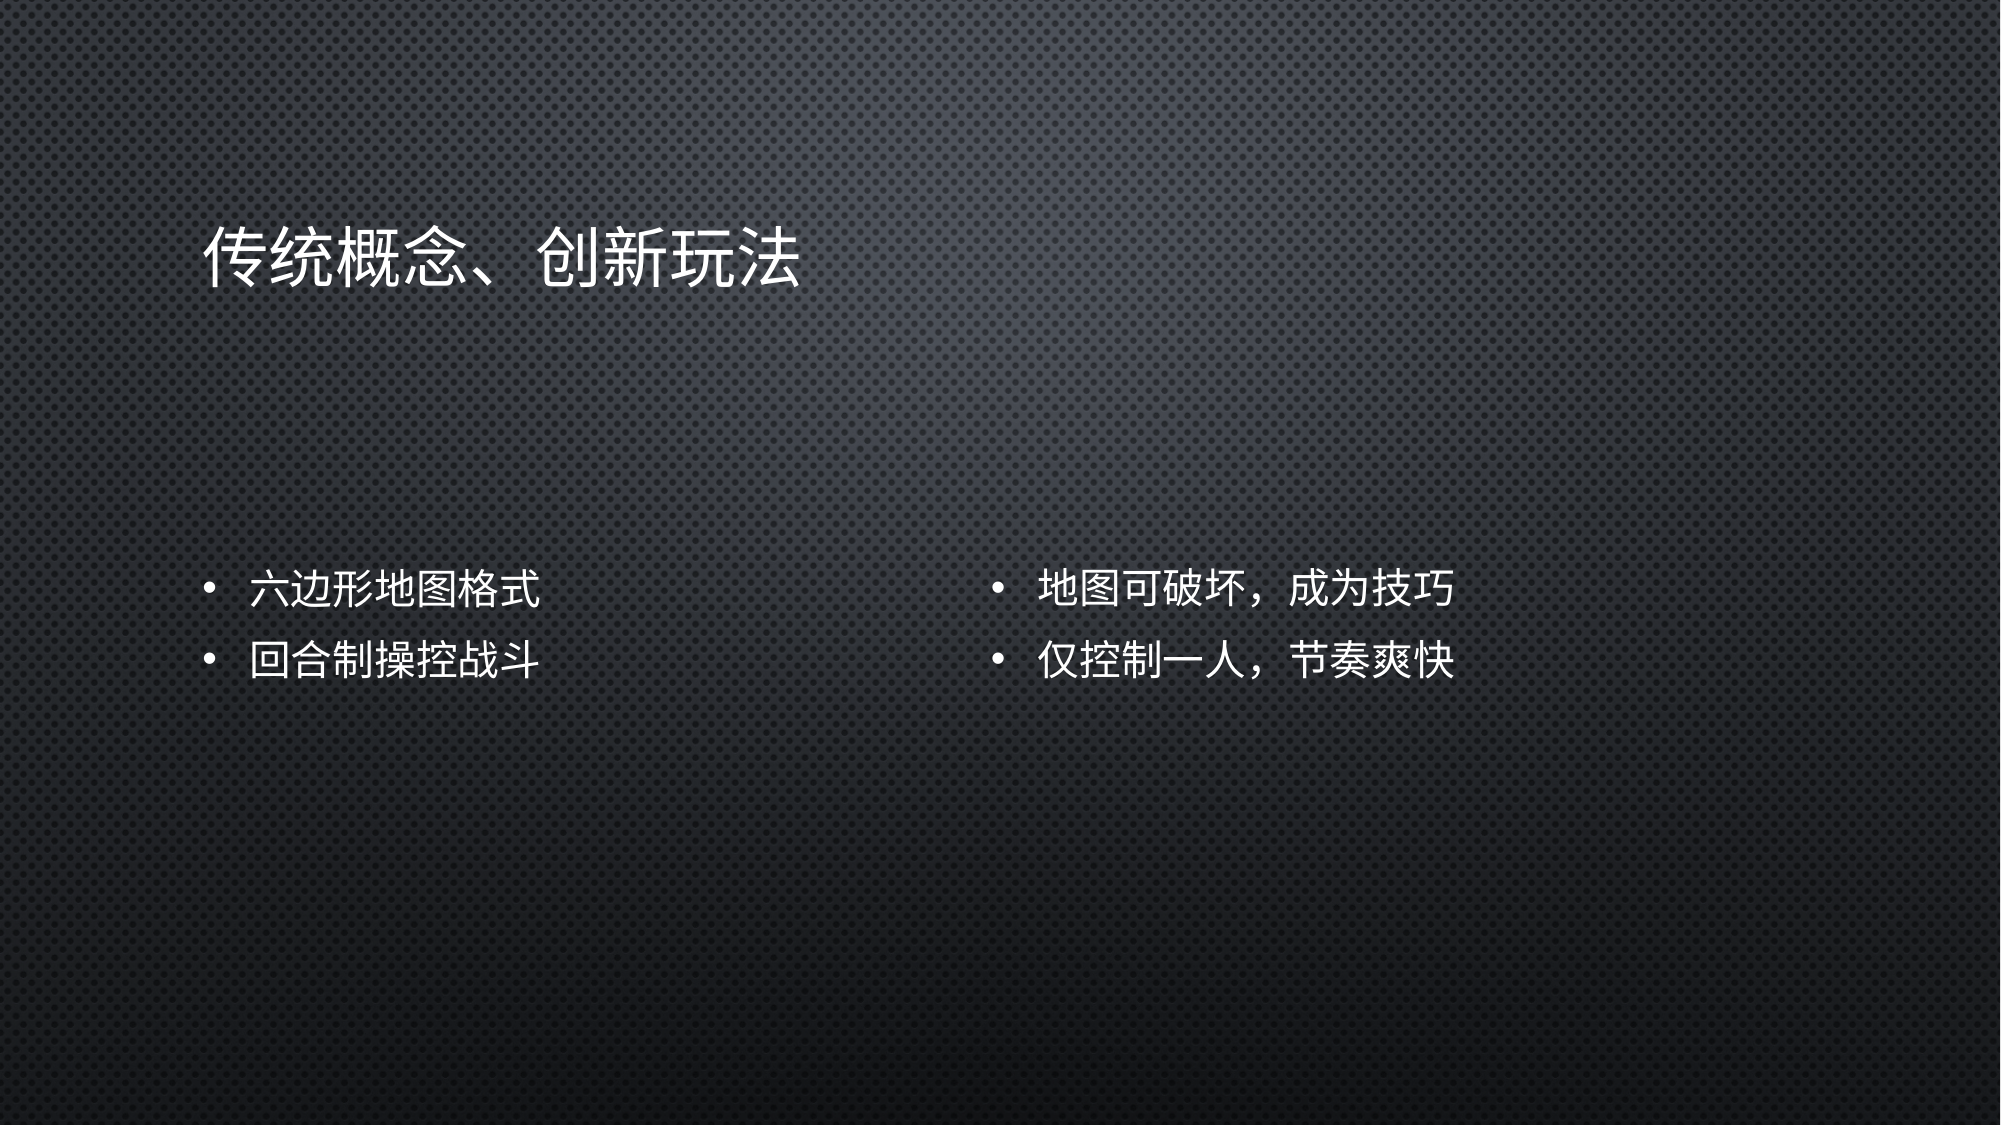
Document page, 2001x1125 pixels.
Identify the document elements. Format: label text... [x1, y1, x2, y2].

title 传统概念、创新玩法 [187, 99, 1813, 413]
list 六边形地图格式 回合制操控战斗 [187, 437, 666, 950]
text_box 地图可破坏，成为技巧 仅控制一人，节奏爽快 [975, 437, 1680, 950]
